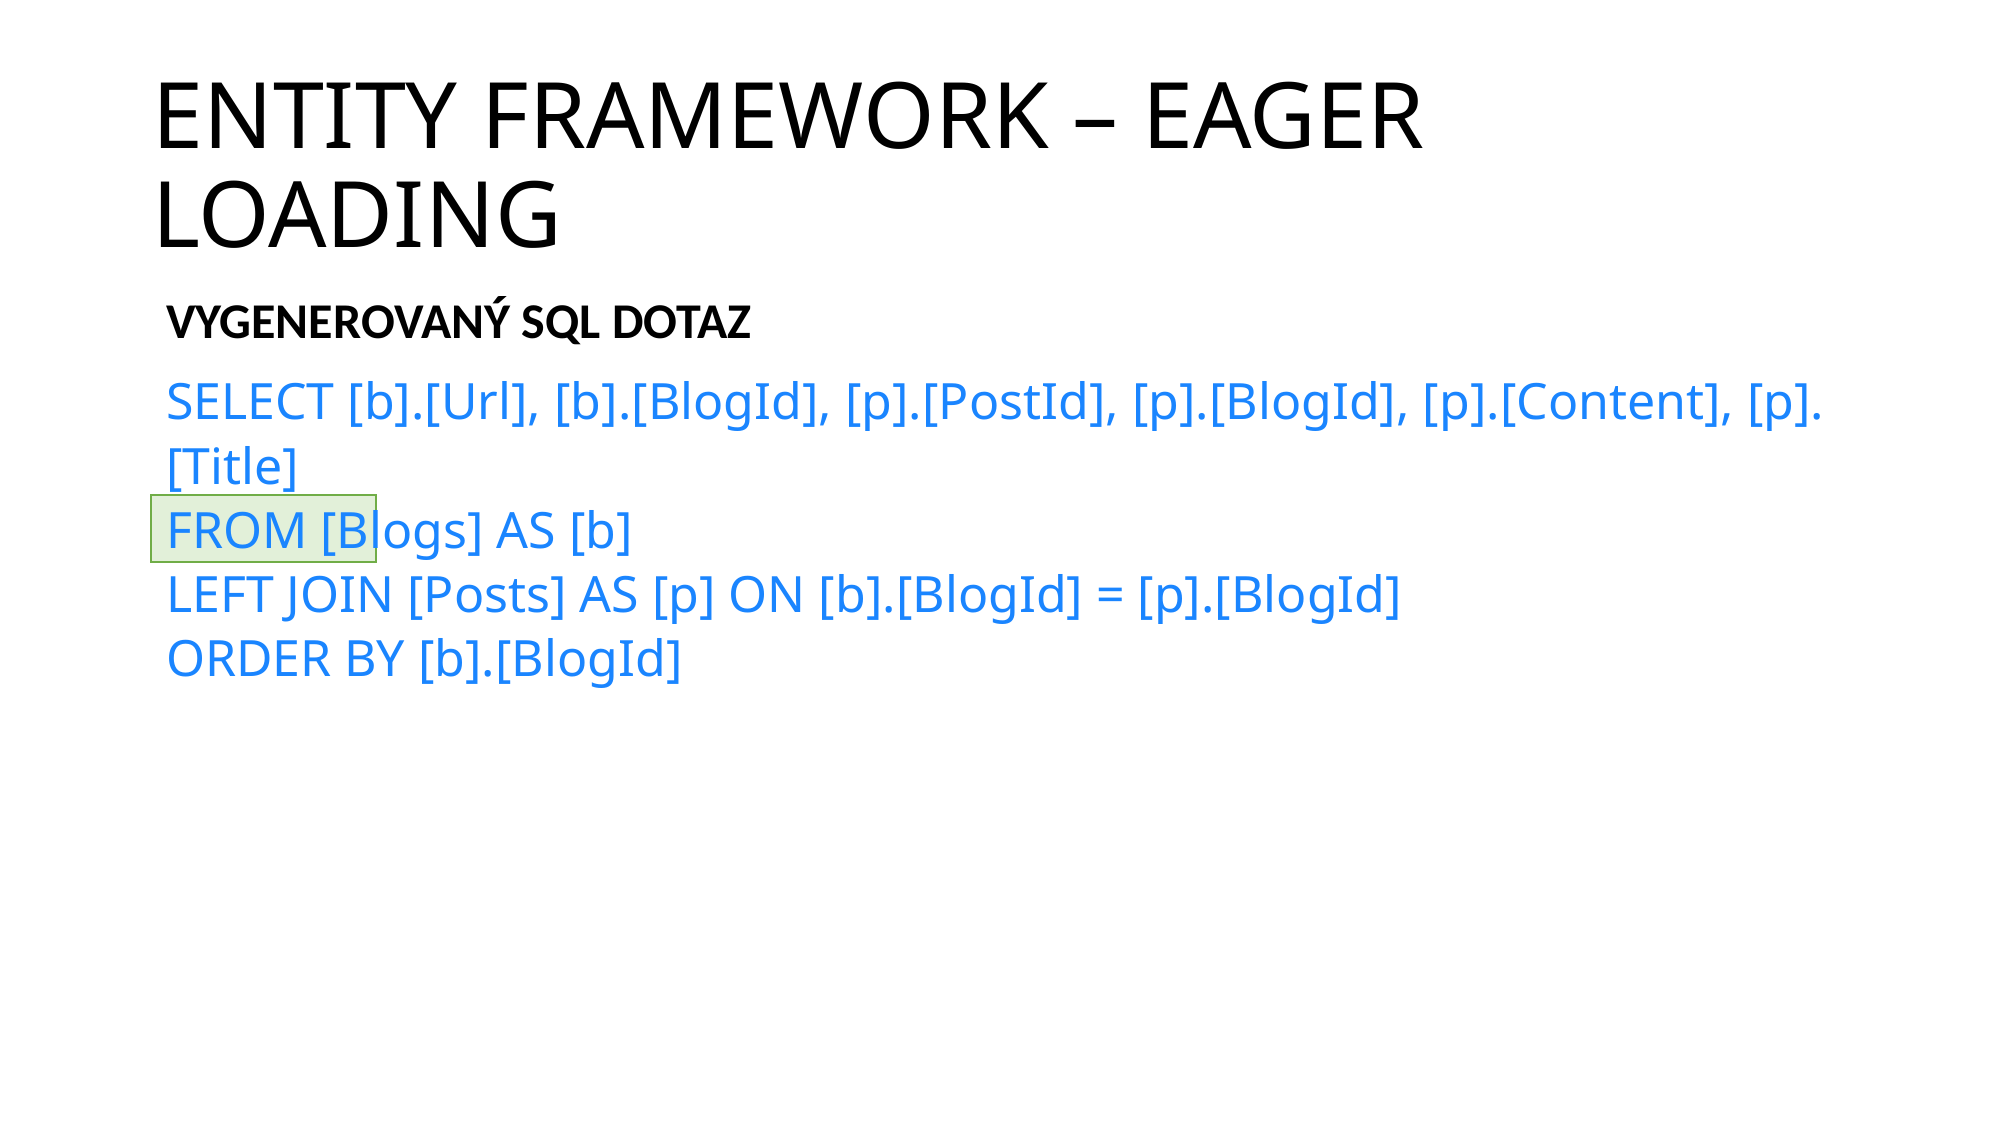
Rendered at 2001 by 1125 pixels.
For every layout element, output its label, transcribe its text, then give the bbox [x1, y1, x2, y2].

list VYGENEROVANÝ SQL DOTAZ SELECT [b].[Url], [b].[BlogId], [p].[PostId], [p].[BlogId], [p].[Content], [p].[Title] FROM [Blogs] AS [b] LEFT JOIN [Posts] AS [p] ON [b].[BlogId] = [p].[BlogId] ORDER BY [b].[BlogId] [151, 277, 1877, 843]
title ENTITY FRAMEWORK – EAGER LOADING [137, 59, 1863, 278]
